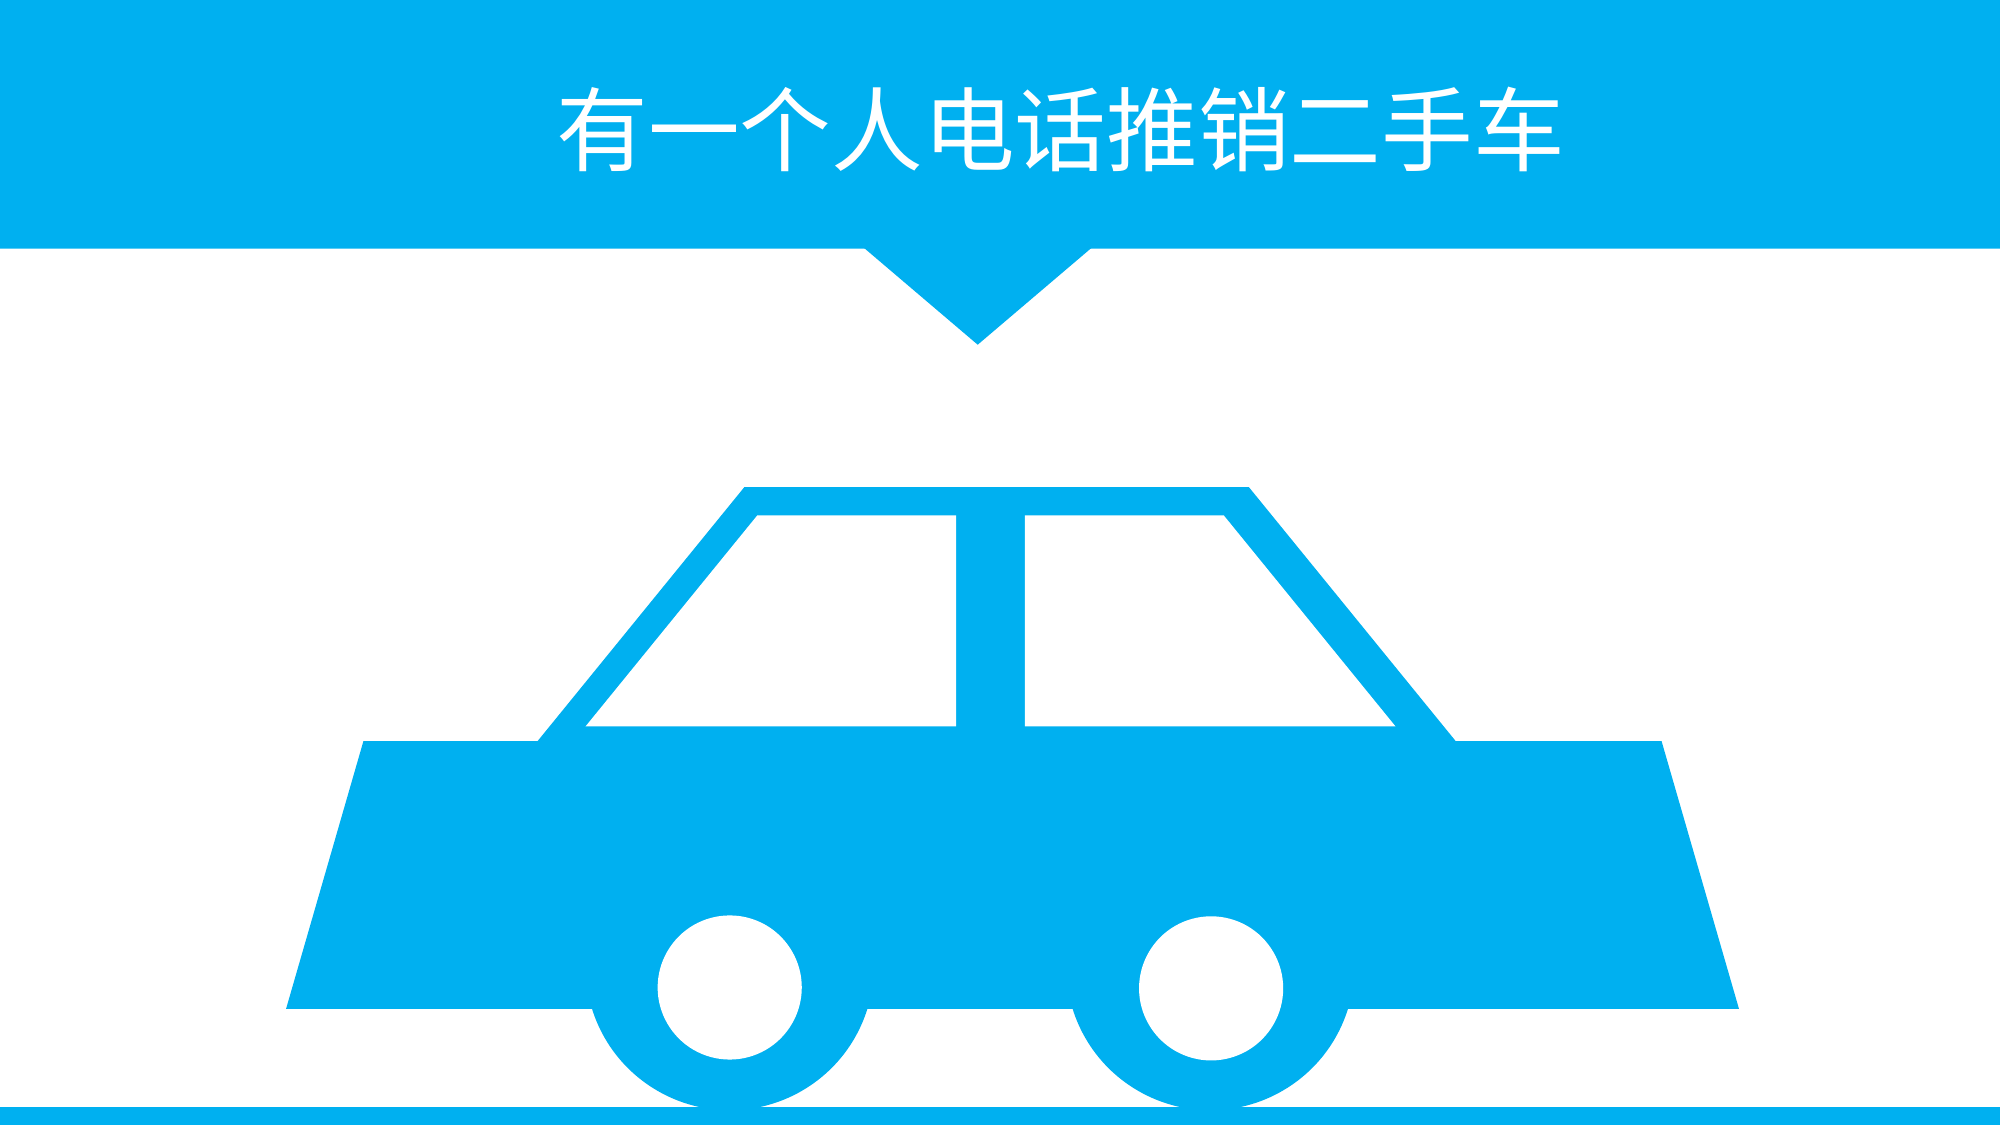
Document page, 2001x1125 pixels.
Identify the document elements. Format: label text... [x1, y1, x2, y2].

text_box [0, 0, 2000, 250]
text_box 有一个人电话推销二手车 [541, 65, 1581, 190]
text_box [286, 487, 1739, 1111]
text_box [0, 1106, 2000, 1125]
text_box [840, 229, 1116, 347]
